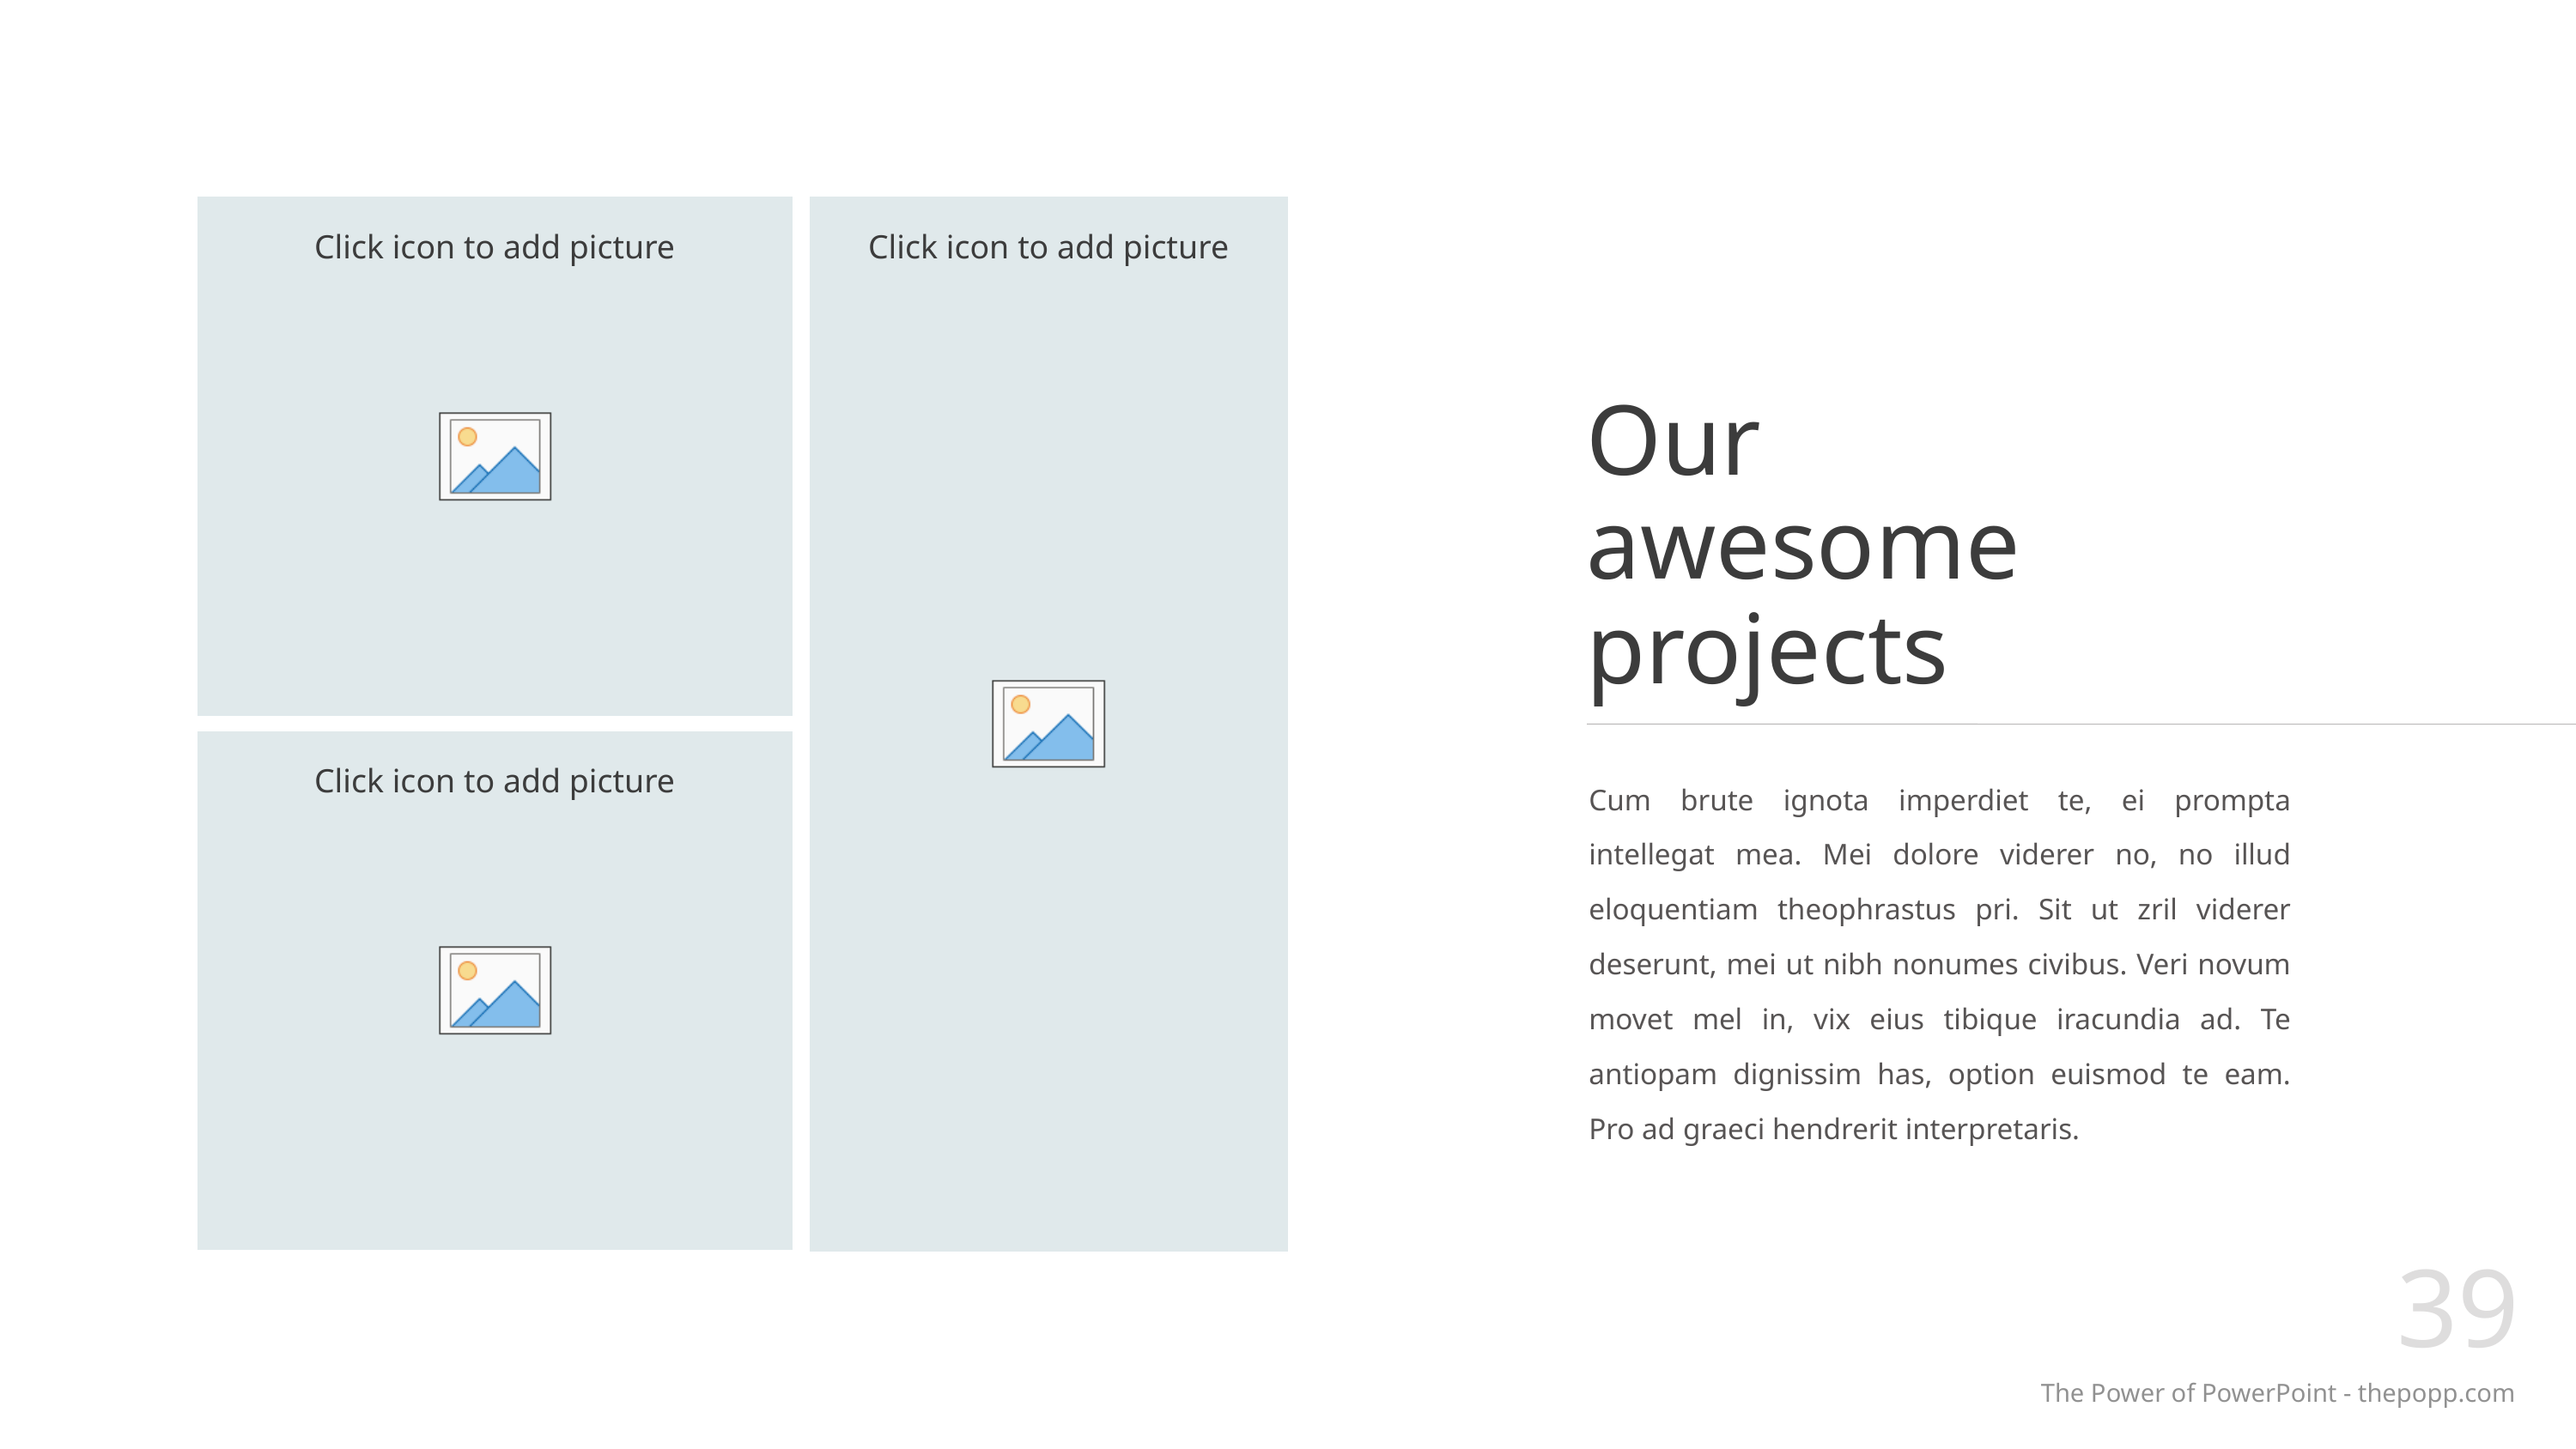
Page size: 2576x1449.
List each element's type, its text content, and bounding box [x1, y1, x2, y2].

title Our awesome projects [1573, 197, 2303, 711]
picture [197, 731, 793, 1251]
list Cum brute ignota imperdiet te, ei prompta intellegat mea. Mei dolore viderer no, no illud eloquentiam theophrastus pri. Sit ut zril viderer deserunt, mei ut nibh nonumes civibus. Veri novum movet mel in, vix eius tibique iracundia ad. Te antiopam dignissim has, option euismod te eam. Pro ad graeci hendrerit interpretaris. [1576, 755, 2306, 1181]
slide_number 39 [2150, 1250, 2532, 1393]
picture [810, 197, 1288, 1252]
footer The Power of PowerPoint - thepopp.com [1573, 1354, 2529, 1432]
picture [197, 197, 793, 716]
